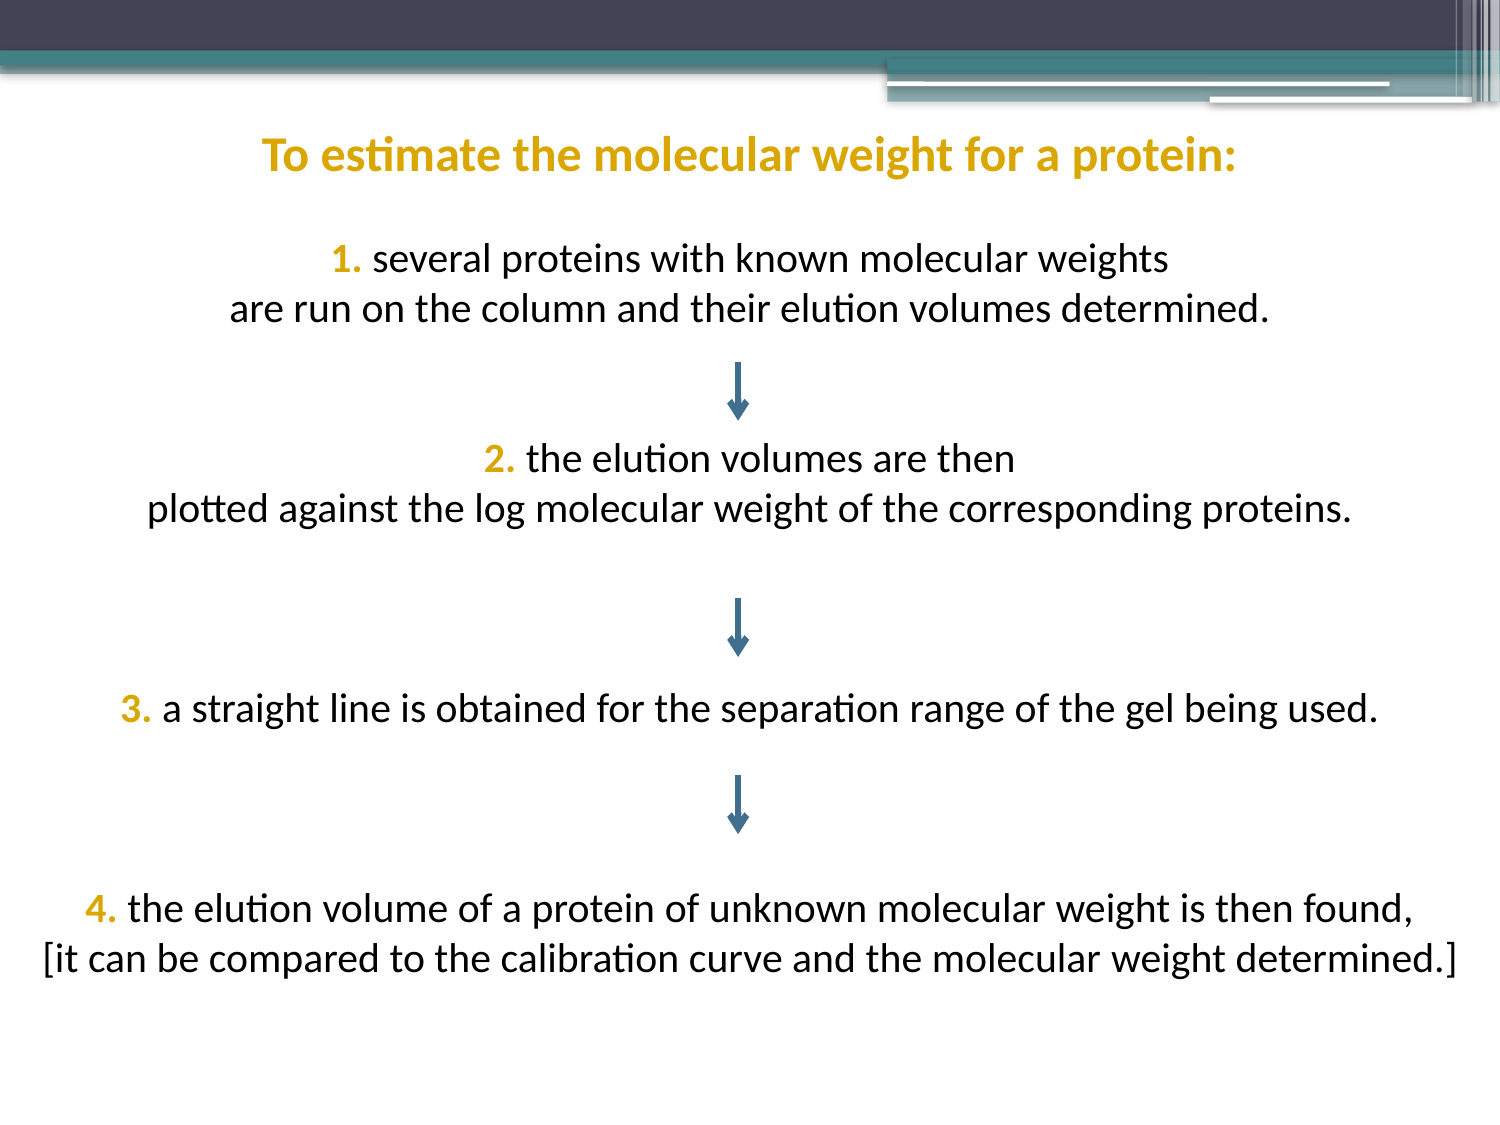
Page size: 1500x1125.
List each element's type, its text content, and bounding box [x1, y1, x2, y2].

text_box To estimate the molecular weight for a protein: 1. several proteins with known molecular weights are run on the column and their elution volumes determined. 2. the elution volumes are then plotted against the log molecular weight of the corresponding proteins. 3. a straight line is obtained for the separation range of the gel being used. 4. the elution volume of a protein of unknown molecular weight is then found, [it can be compared to the calibration curve and the molecular weight determined.] [0, 113, 1500, 1125]
